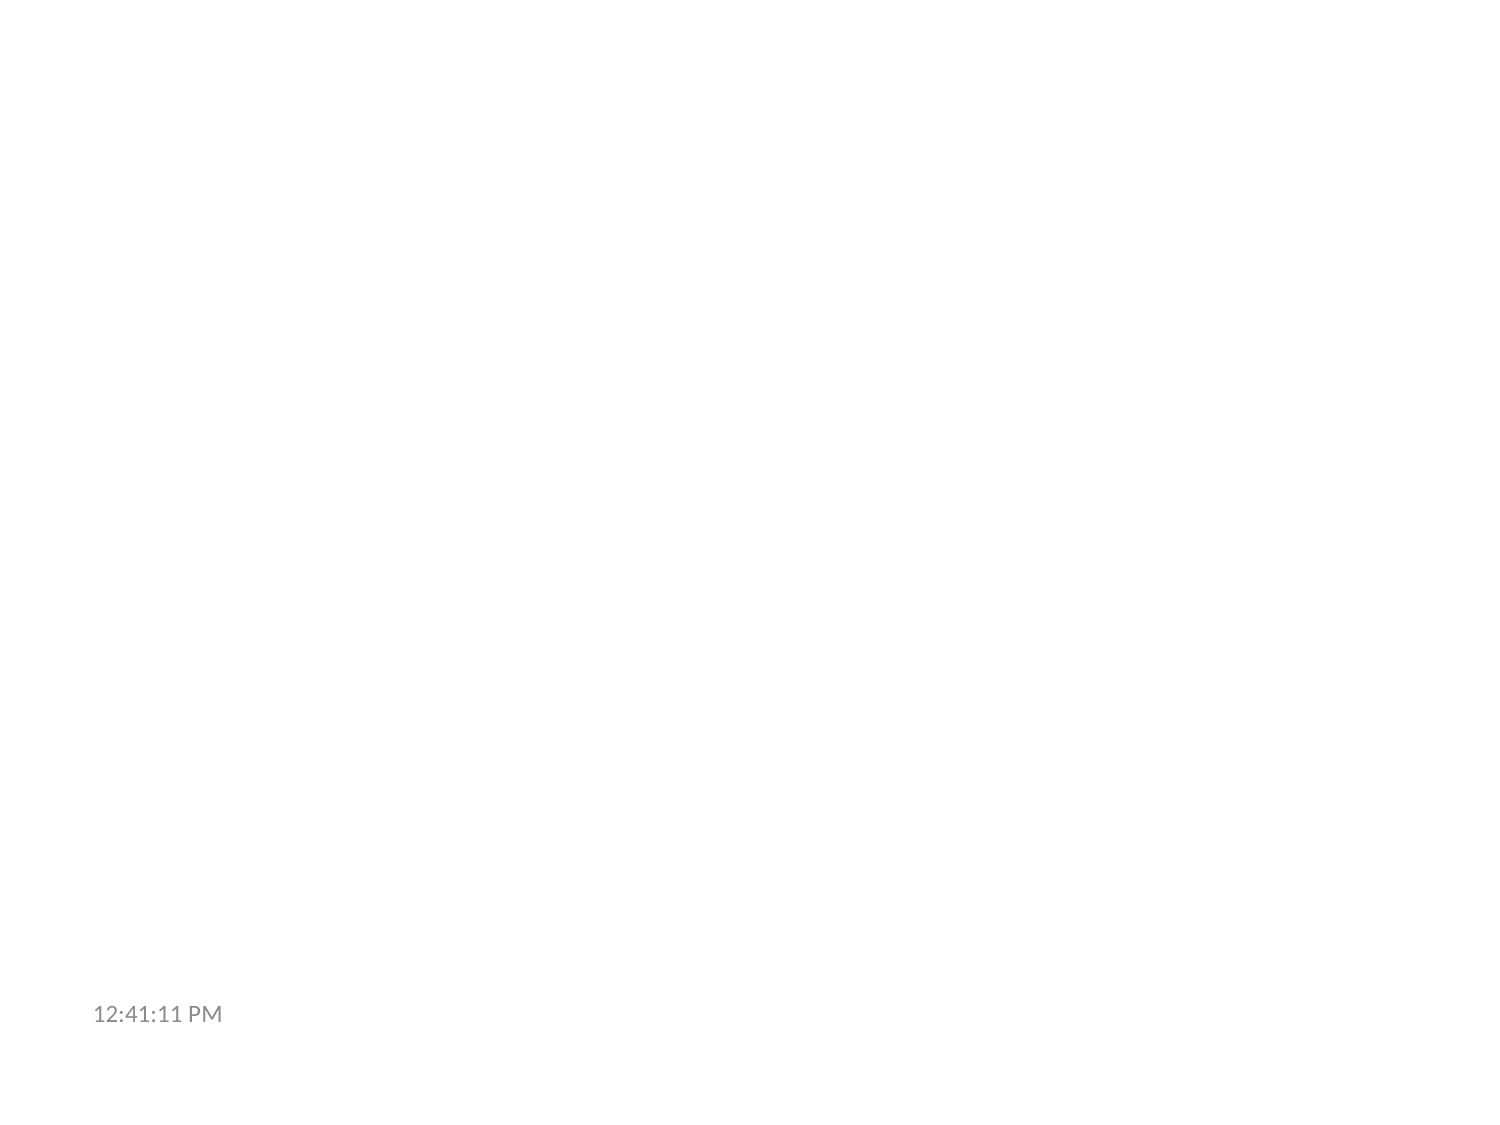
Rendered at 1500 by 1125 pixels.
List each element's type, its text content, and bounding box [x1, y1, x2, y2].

text_box 3:35:09 PM [77, 982, 428, 1043]
